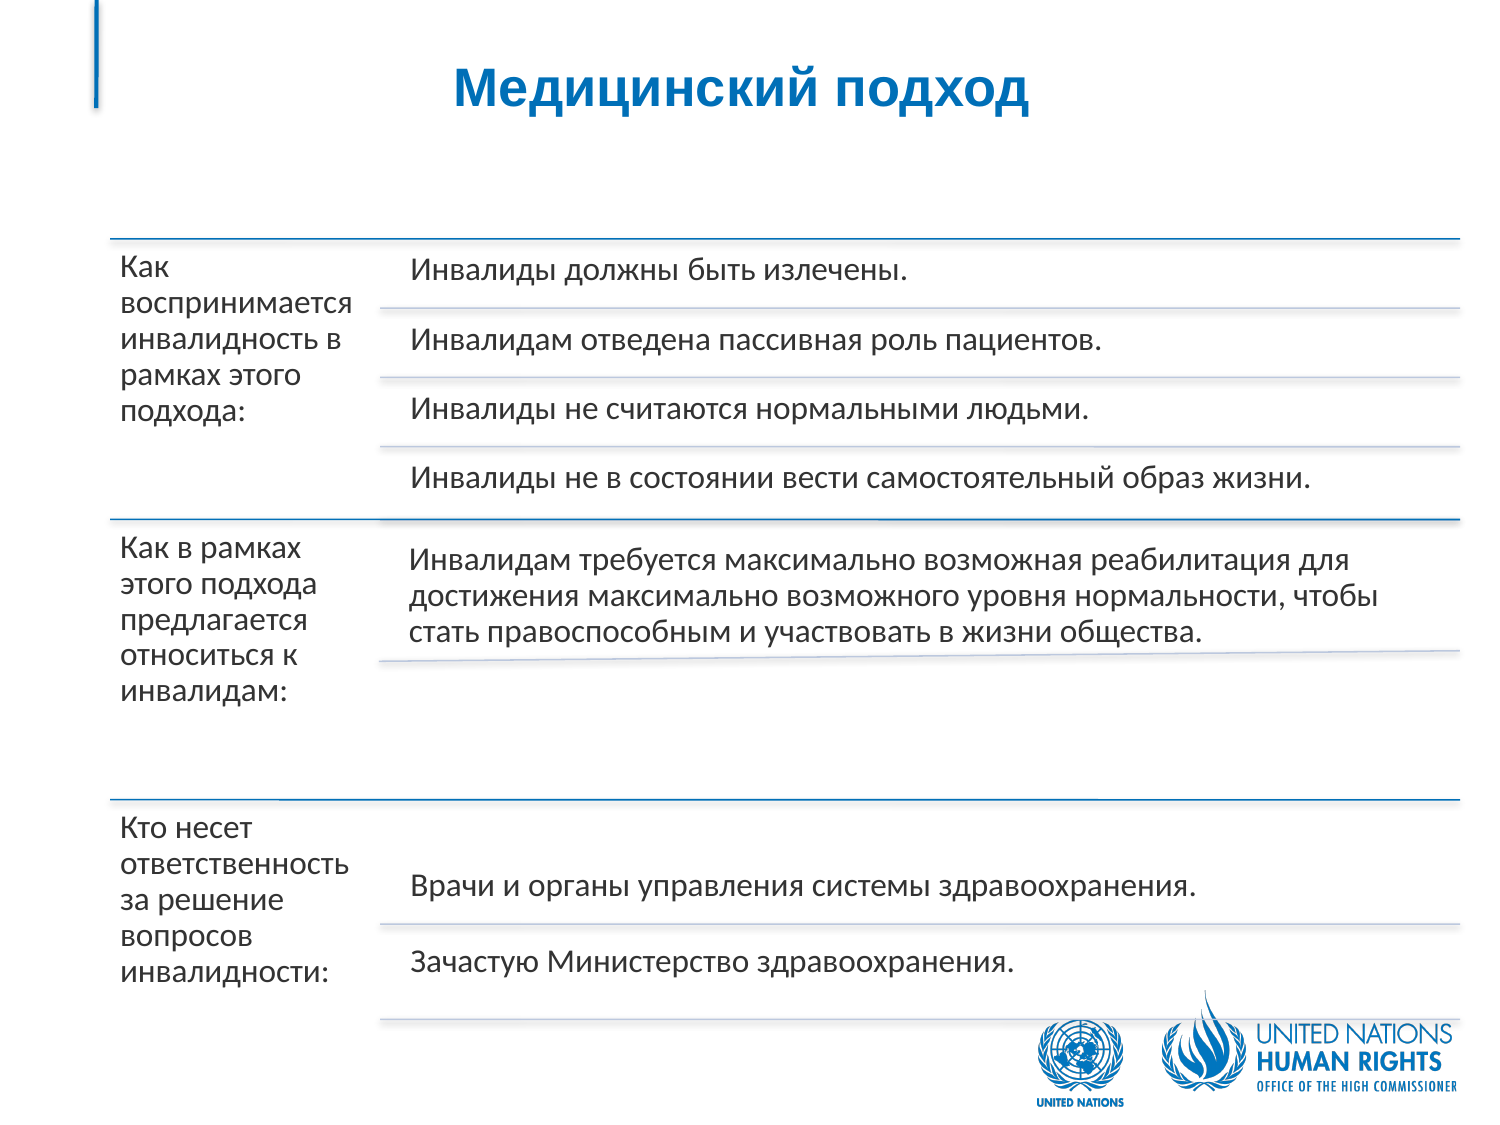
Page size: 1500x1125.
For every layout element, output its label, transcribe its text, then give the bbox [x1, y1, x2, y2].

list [109, 234, 1461, 1085]
picture [1037, 1085, 1457, 1107]
title Медицинский подход [121, 45, 1363, 224]
